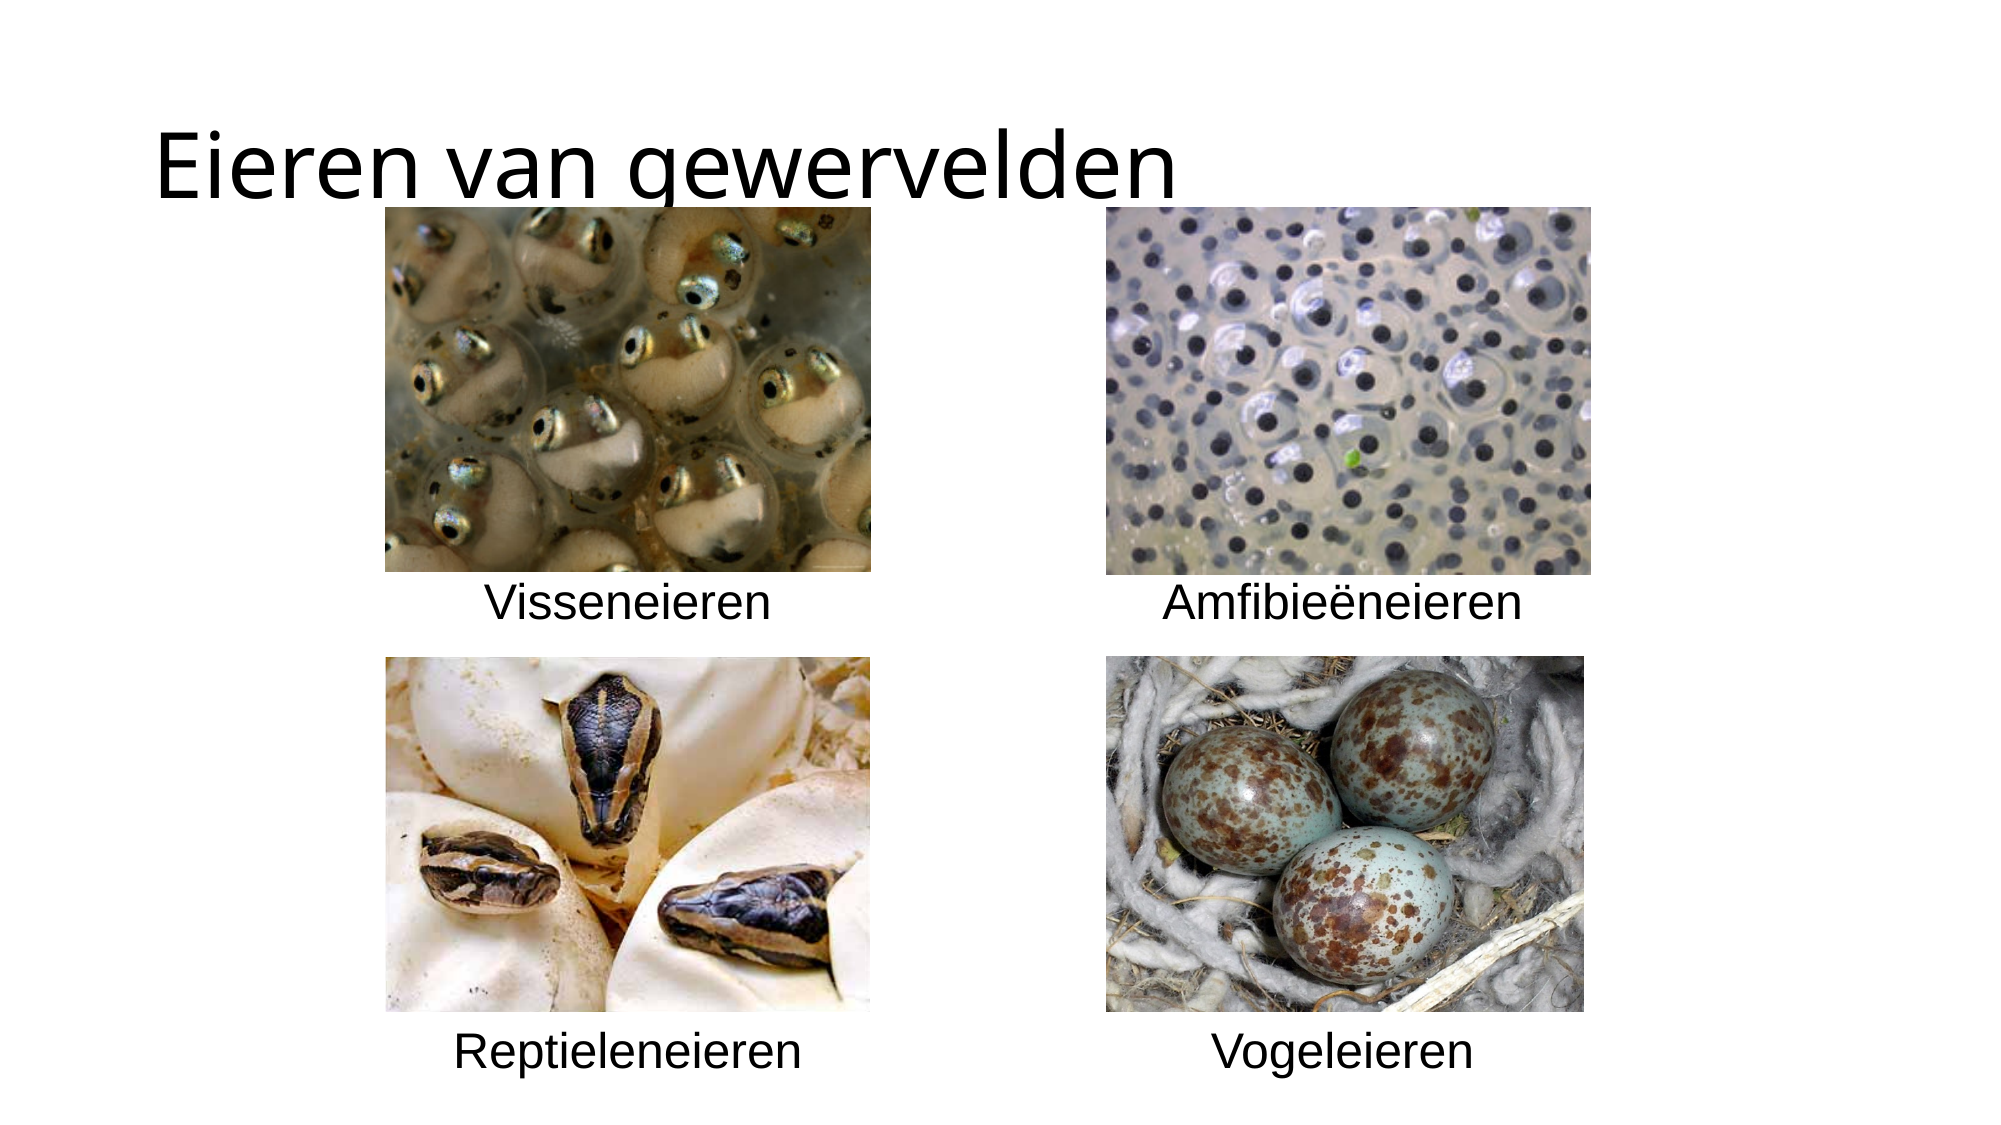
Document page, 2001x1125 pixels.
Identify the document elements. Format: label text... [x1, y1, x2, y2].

text_box Amfibieëneieren [1106, 575, 1579, 638]
picture [1106, 656, 1584, 1012]
picture [385, 207, 871, 572]
text_box Reptieleneieren [385, 1012, 870, 1087]
title Eieren van gewervelden [137, 59, 1863, 278]
text_box Visseneieren [385, 572, 870, 638]
picture [1106, 207, 1591, 575]
picture [385, 656, 870, 1012]
text_box Vogeleieren [1106, 1012, 1579, 1087]
